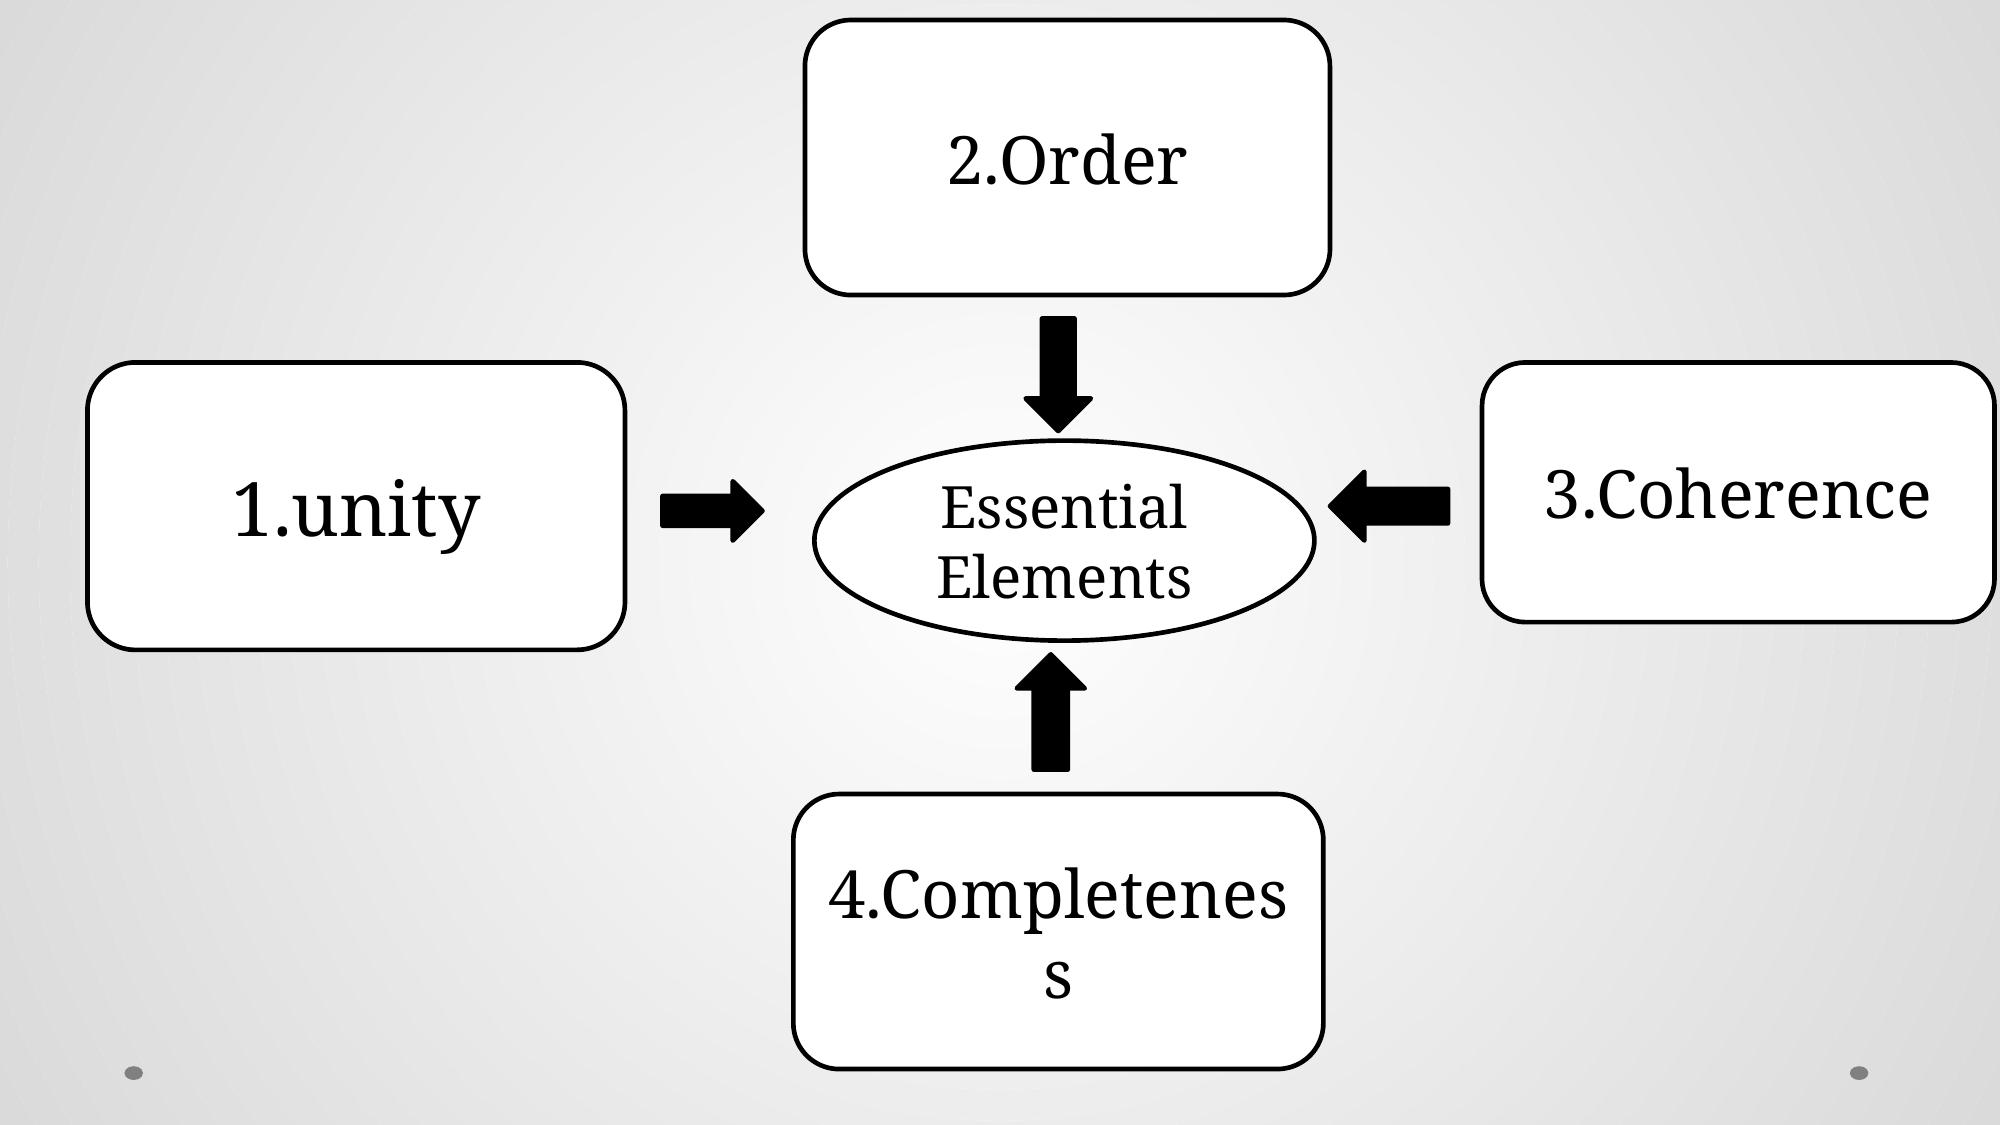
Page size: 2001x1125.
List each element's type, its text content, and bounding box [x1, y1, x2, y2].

text_box 3.Coherence [1479, 360, 1997, 625]
text_box 1.unity [85, 360, 628, 653]
text_box 4.Completeness [791, 791, 1326, 1072]
text_box [1014, 652, 1087, 772]
text_box Essential Elements [812, 438, 1317, 643]
text_box [1327, 469, 1451, 543]
text_box [1023, 316, 1094, 434]
text_box [660, 479, 765, 543]
text_box 2.Order [802, 17, 1333, 298]
